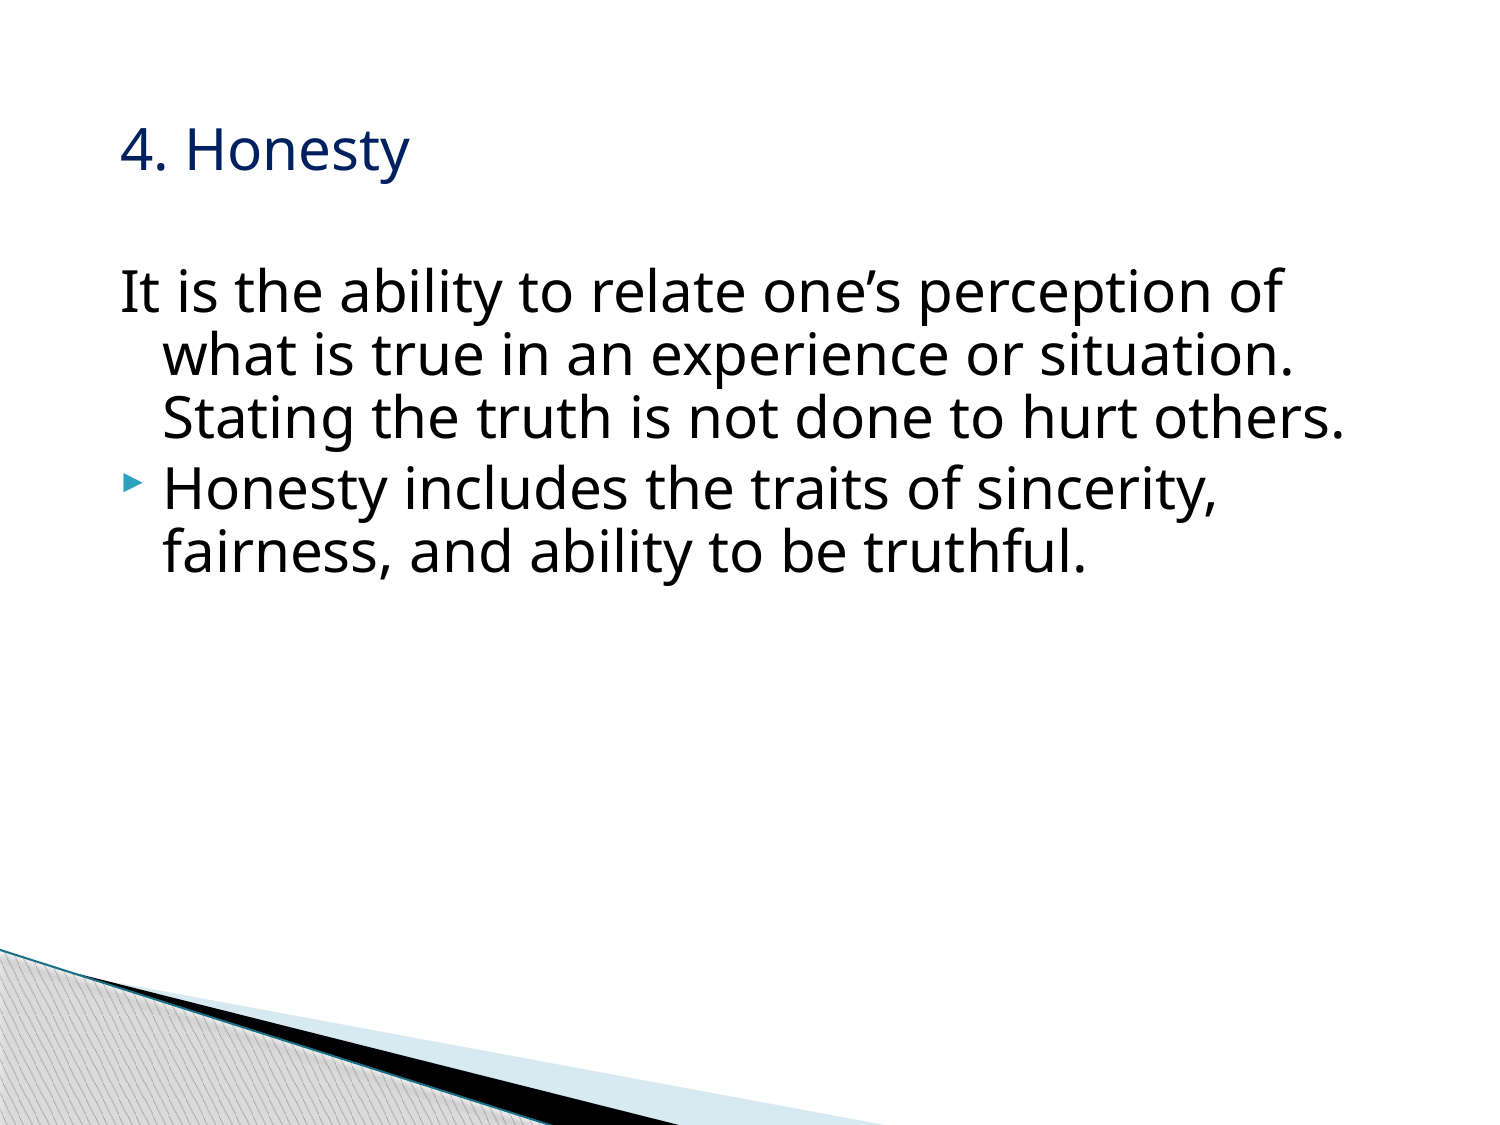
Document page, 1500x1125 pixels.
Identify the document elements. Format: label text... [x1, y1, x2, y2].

list 4. Honesty It is the ability to relate one’s perception of what is true in an experience or situation. Stating the truth is not done to hurt others. Honesty includes the traits of sincerity, fairness, and ability to be truthful. [87, 112, 1438, 1055]
